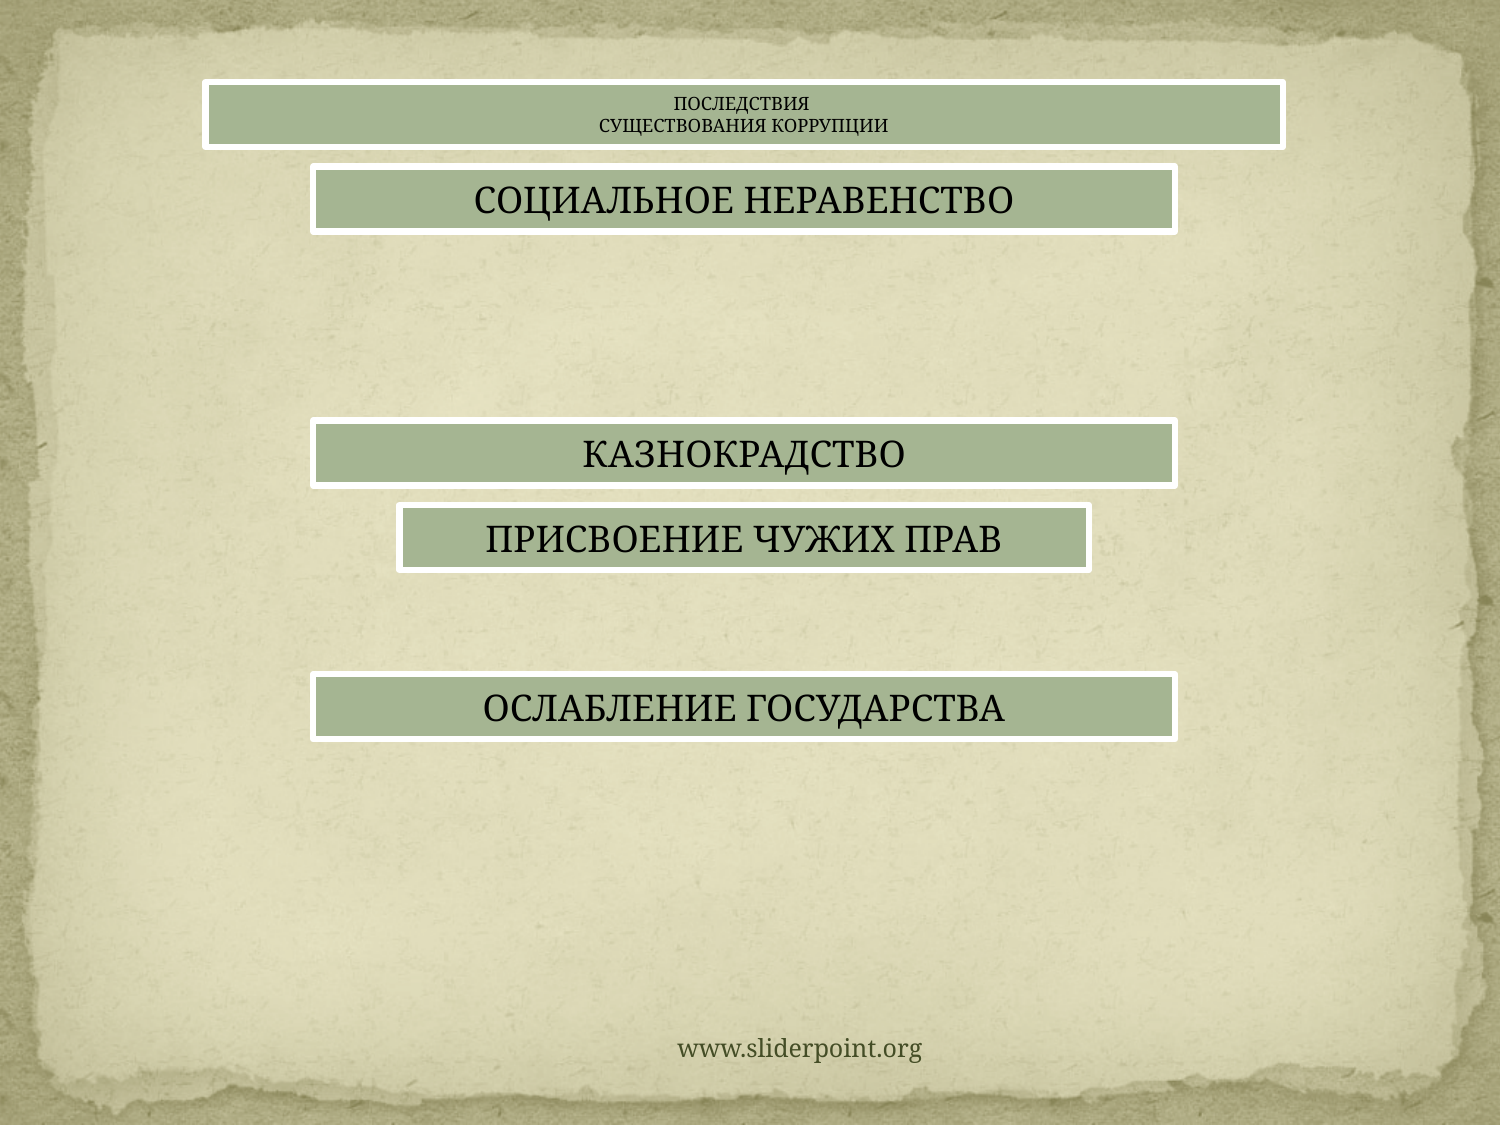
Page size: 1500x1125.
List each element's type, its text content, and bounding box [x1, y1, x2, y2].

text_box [74, 85, 1415, 991]
footer www.sliderpoint.org [350, 1017, 938, 1081]
